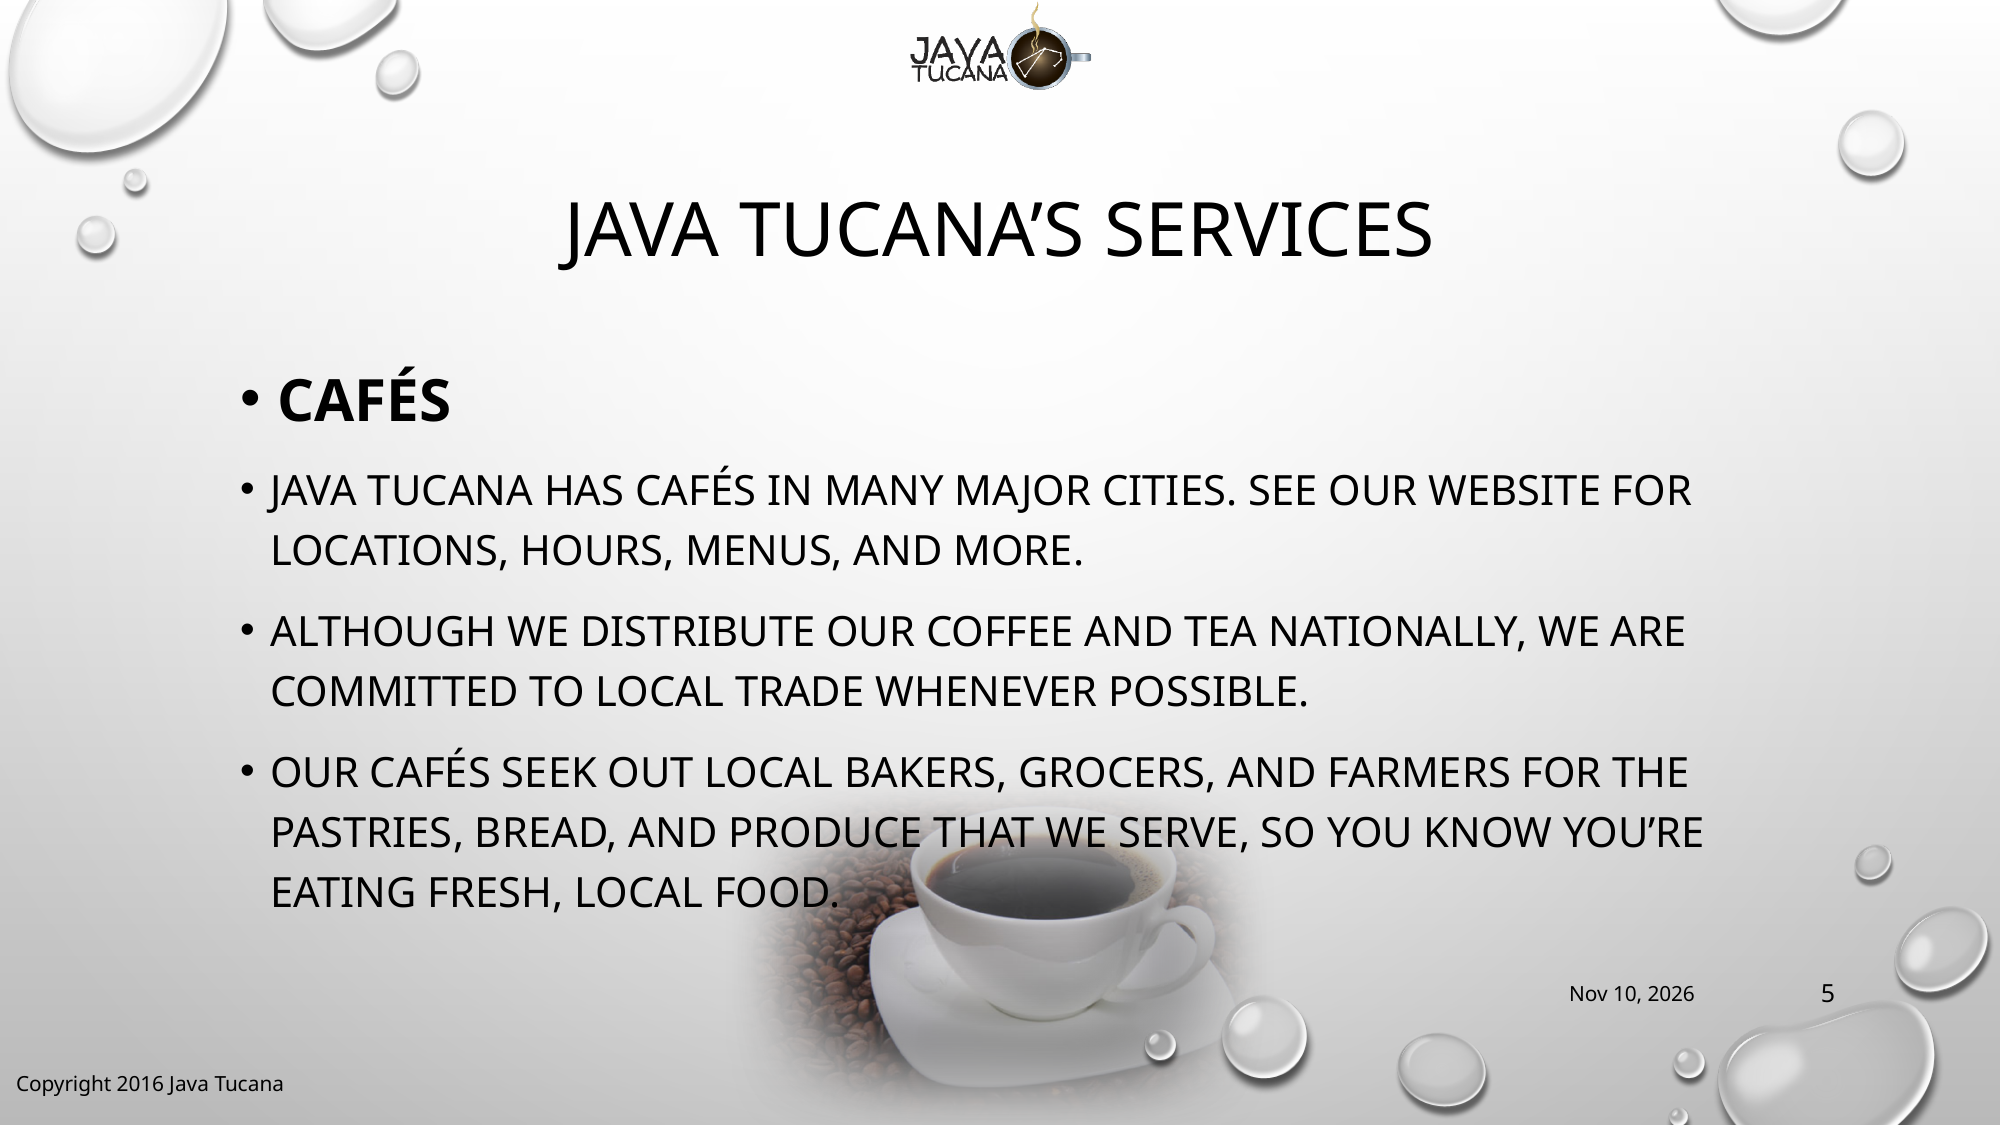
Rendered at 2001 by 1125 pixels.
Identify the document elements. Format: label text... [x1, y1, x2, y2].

slide_number 8-Feb-16 [1259, 965, 1710, 1025]
slide_number 5 [1724, 965, 1851, 1025]
footer Copyright 2016 Java Tucana [1, 1055, 1096, 1116]
picture [0, 0, 2000, 1125]
list Cafés Java Tucana has cafés in many major cities. See our website for locations, hours, menus, and more. Although we distribute our coffee and tea nationally, we are committed to local trade whenever possible. Our cafés seek out local bakers, grocers, and farmers for the pastries, bread, and produce that we serve, so you know you’re eating fresh, local food. [225, 341, 1785, 1002]
title Java Tucana’s Services [149, 101, 1851, 364]
